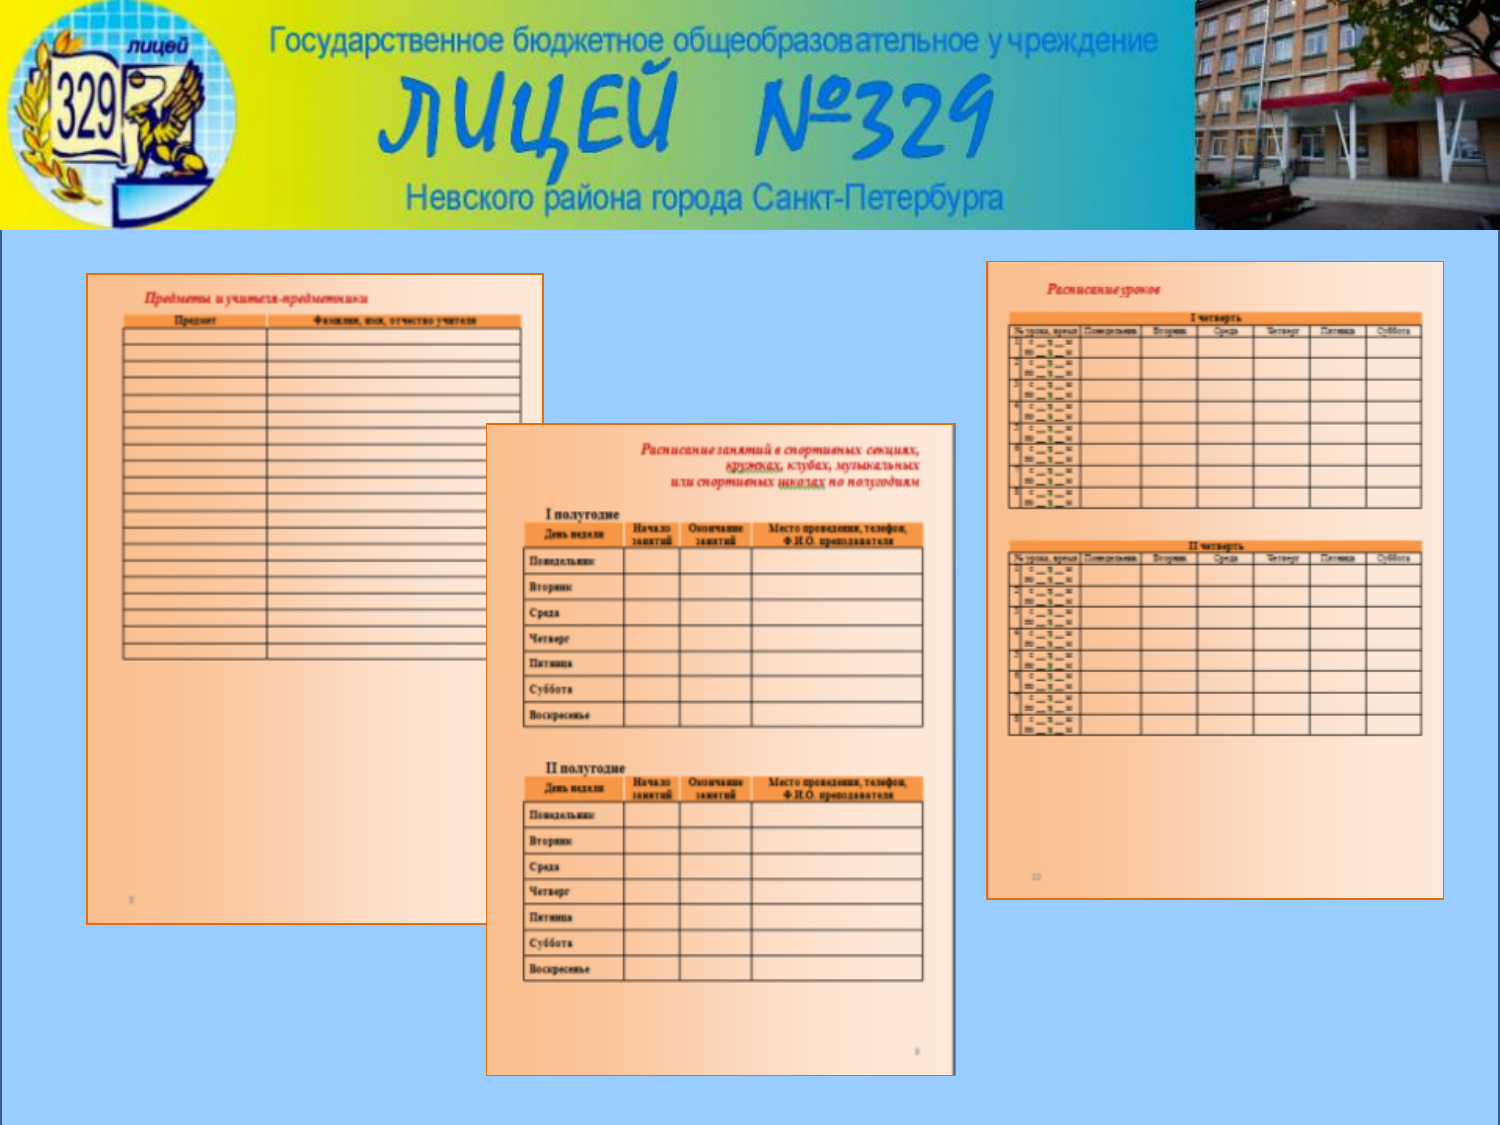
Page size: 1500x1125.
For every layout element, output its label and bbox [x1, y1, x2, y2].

text_box [0, 0, 1500, 1125]
picture [987, 262, 1443, 899]
picture [87, 274, 956, 1076]
